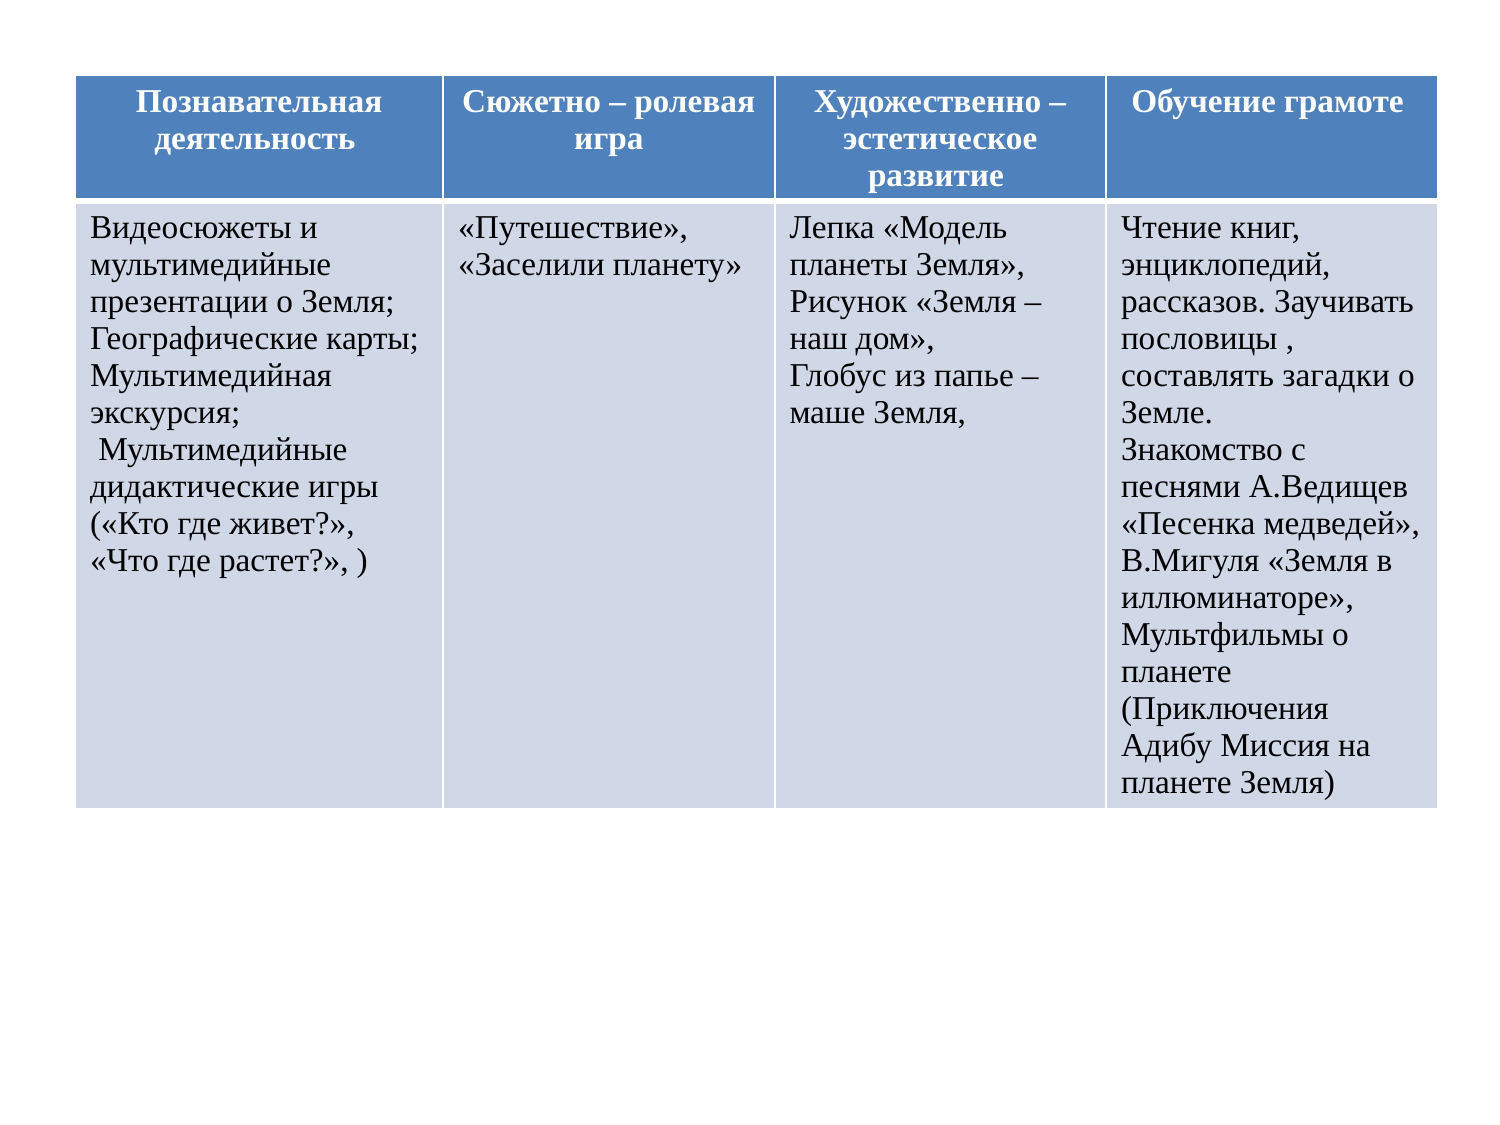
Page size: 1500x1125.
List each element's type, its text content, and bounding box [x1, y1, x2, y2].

table_header Познавательная деятельность [76, 76, 442, 198]
table_header Сюжетно – ролевая игра [444, 76, 774, 198]
table_cell «Путешествие», «Заселили планету» [444, 204, 774, 808]
table_cell Видеосюжеты и мультимедийные презентации о Земля; Географические карты; Мультимедийная экскурсия; Мультимедийные дидактические игры («Кто где живет?», «Что где растет?», ) [76, 204, 442, 808]
table_header Художественно – эстетическое развитие [776, 76, 1105, 198]
table_cell Лепка «Модель планеты Земля», Рисунок «Земля – наш дом», Глобус из папье – маше Земля, [776, 204, 1105, 808]
table_header Обучение грамоте [1107, 76, 1437, 198]
table_cell Чтение книг, энциклопедий, рассказов. Заучивать пословицы , составлять загадки о Земле. Знакомство с песнями А.Ведищев «Песенка медведей», В.Мигуля «Земля в иллюминаторе», Мультфильмы о планете (Приключения Адибу Миссия на планете Земля) [1107, 204, 1437, 808]
